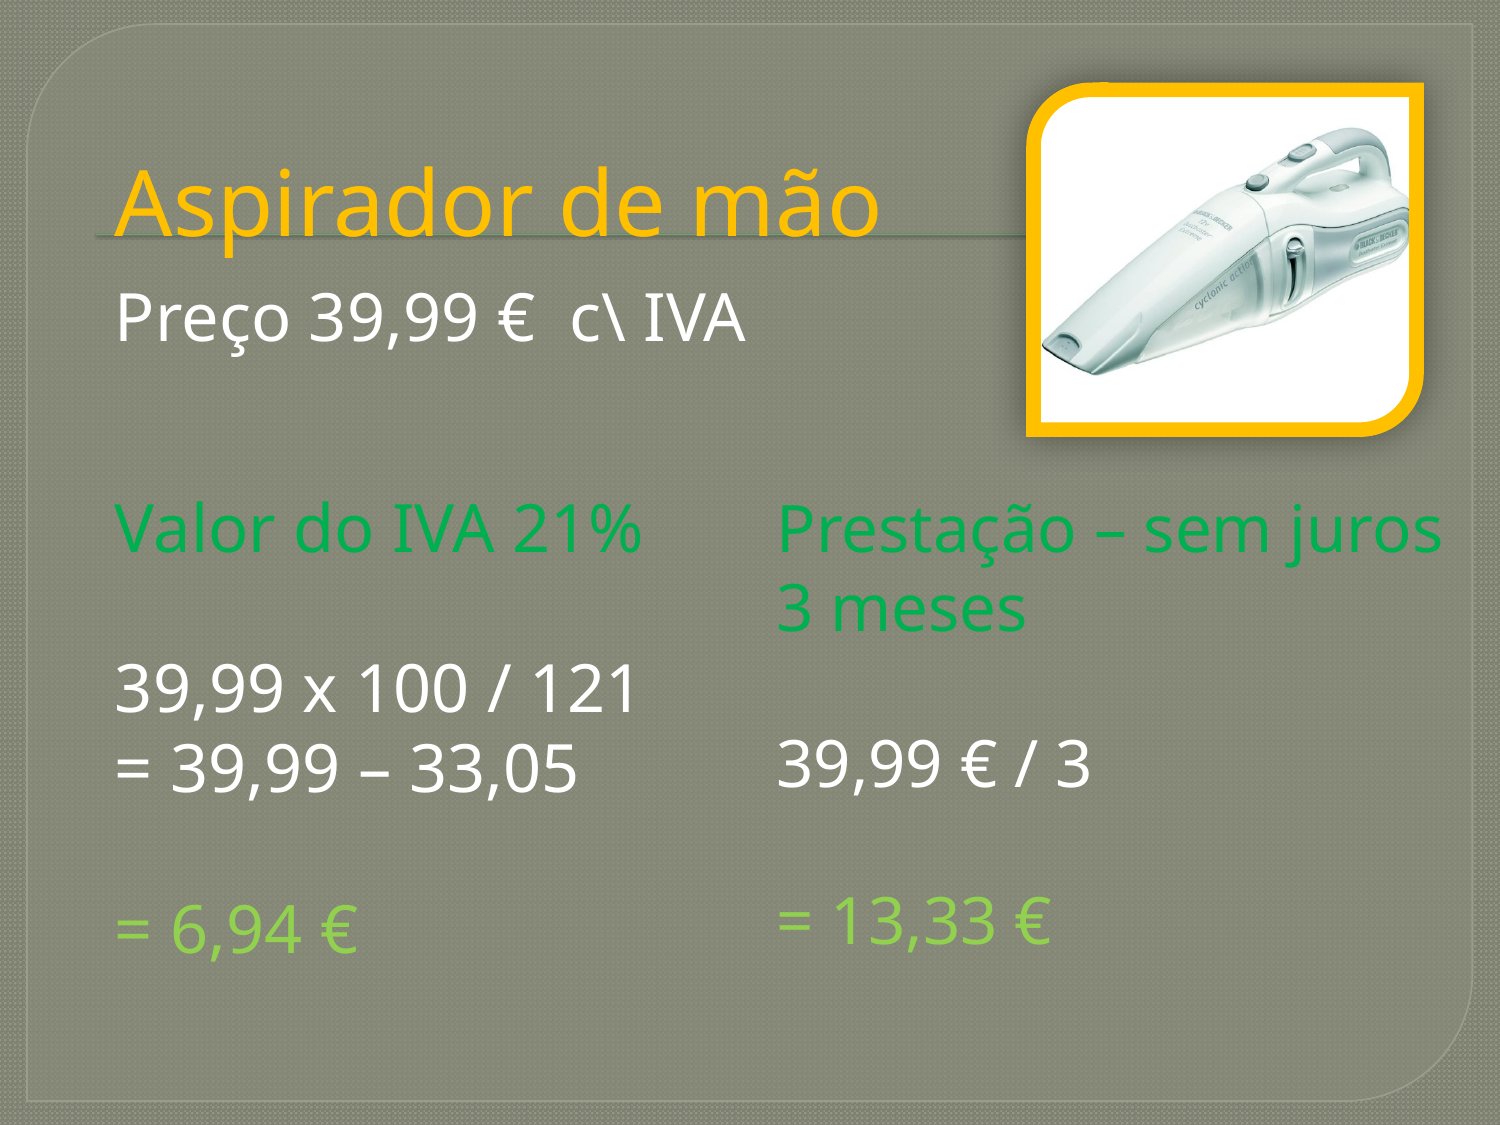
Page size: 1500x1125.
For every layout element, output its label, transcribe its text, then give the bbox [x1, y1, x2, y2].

text_box Valor do IVA 21% 39,99 x 100 / 121 = 39,99 – 33,05 = 6,94 € [100, 478, 774, 1047]
picture [1033, 89, 1417, 430]
text_box Aspirador de mão [99, 137, 1000, 375]
list Preço 39,99 € c\ IVA [100, 361, 1451, 479]
text_box Prestação – sem juros 3 meses 39,99 € / 3 = 13,33 € [761, 479, 1459, 1048]
